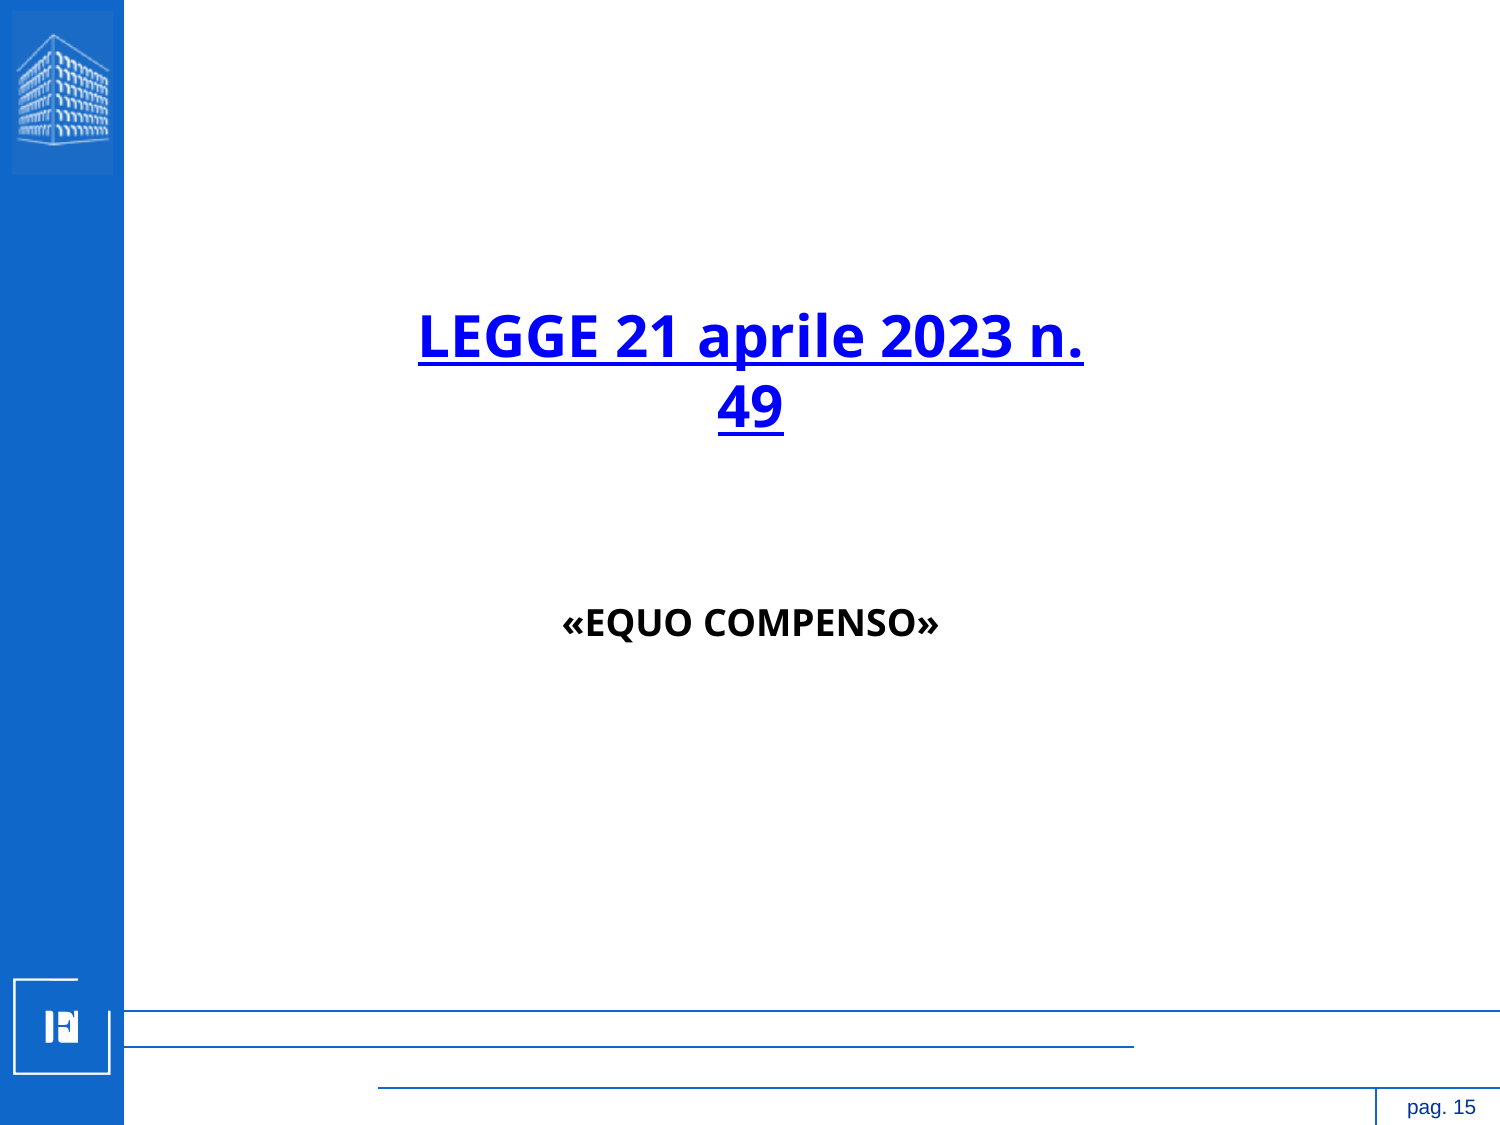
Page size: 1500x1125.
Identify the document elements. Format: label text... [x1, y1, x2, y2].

text_box [0, 0, 126, 1010]
slide_number pag. 15 [1381, 1093, 1500, 1124]
picture [11, 11, 114, 176]
text_box [0, 1019, 126, 1125]
text_box LEGGE 21 aprile 2023 n. 49 «EQUO COMPENSO» [375, 291, 1127, 652]
picture [11, 976, 113, 1078]
